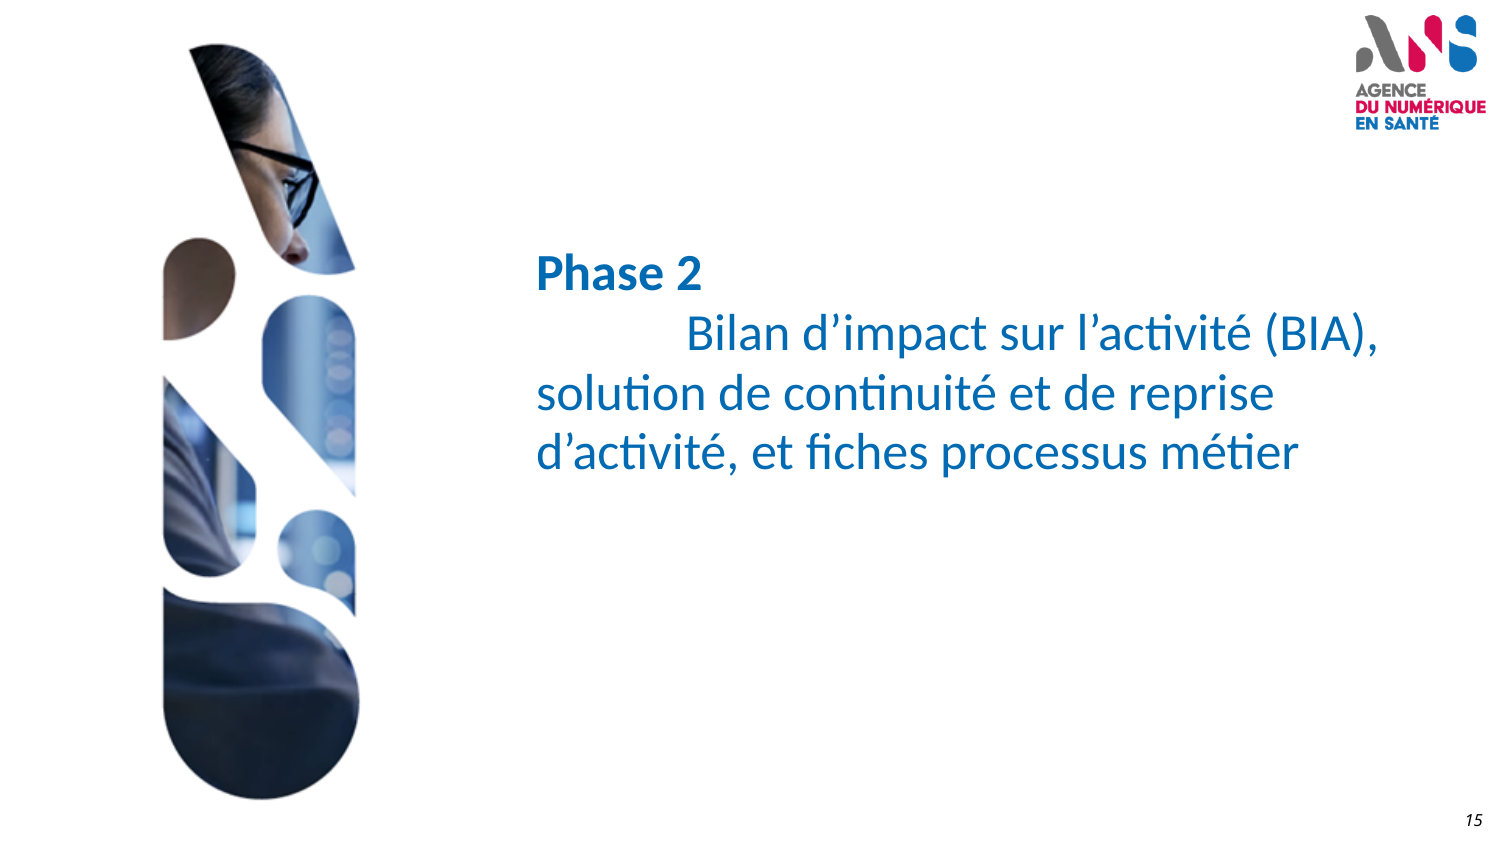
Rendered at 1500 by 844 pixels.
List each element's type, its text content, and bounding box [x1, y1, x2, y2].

title Phase 2 Bilan d’impact sur l’activité (BIA), solution de continuité et de reprise d’activité, et fiches processus métier [536, 277, 1439, 447]
text_box 15 [1447, 798, 1500, 844]
picture [1355, 15, 1486, 131]
picture [145, 36, 369, 808]
